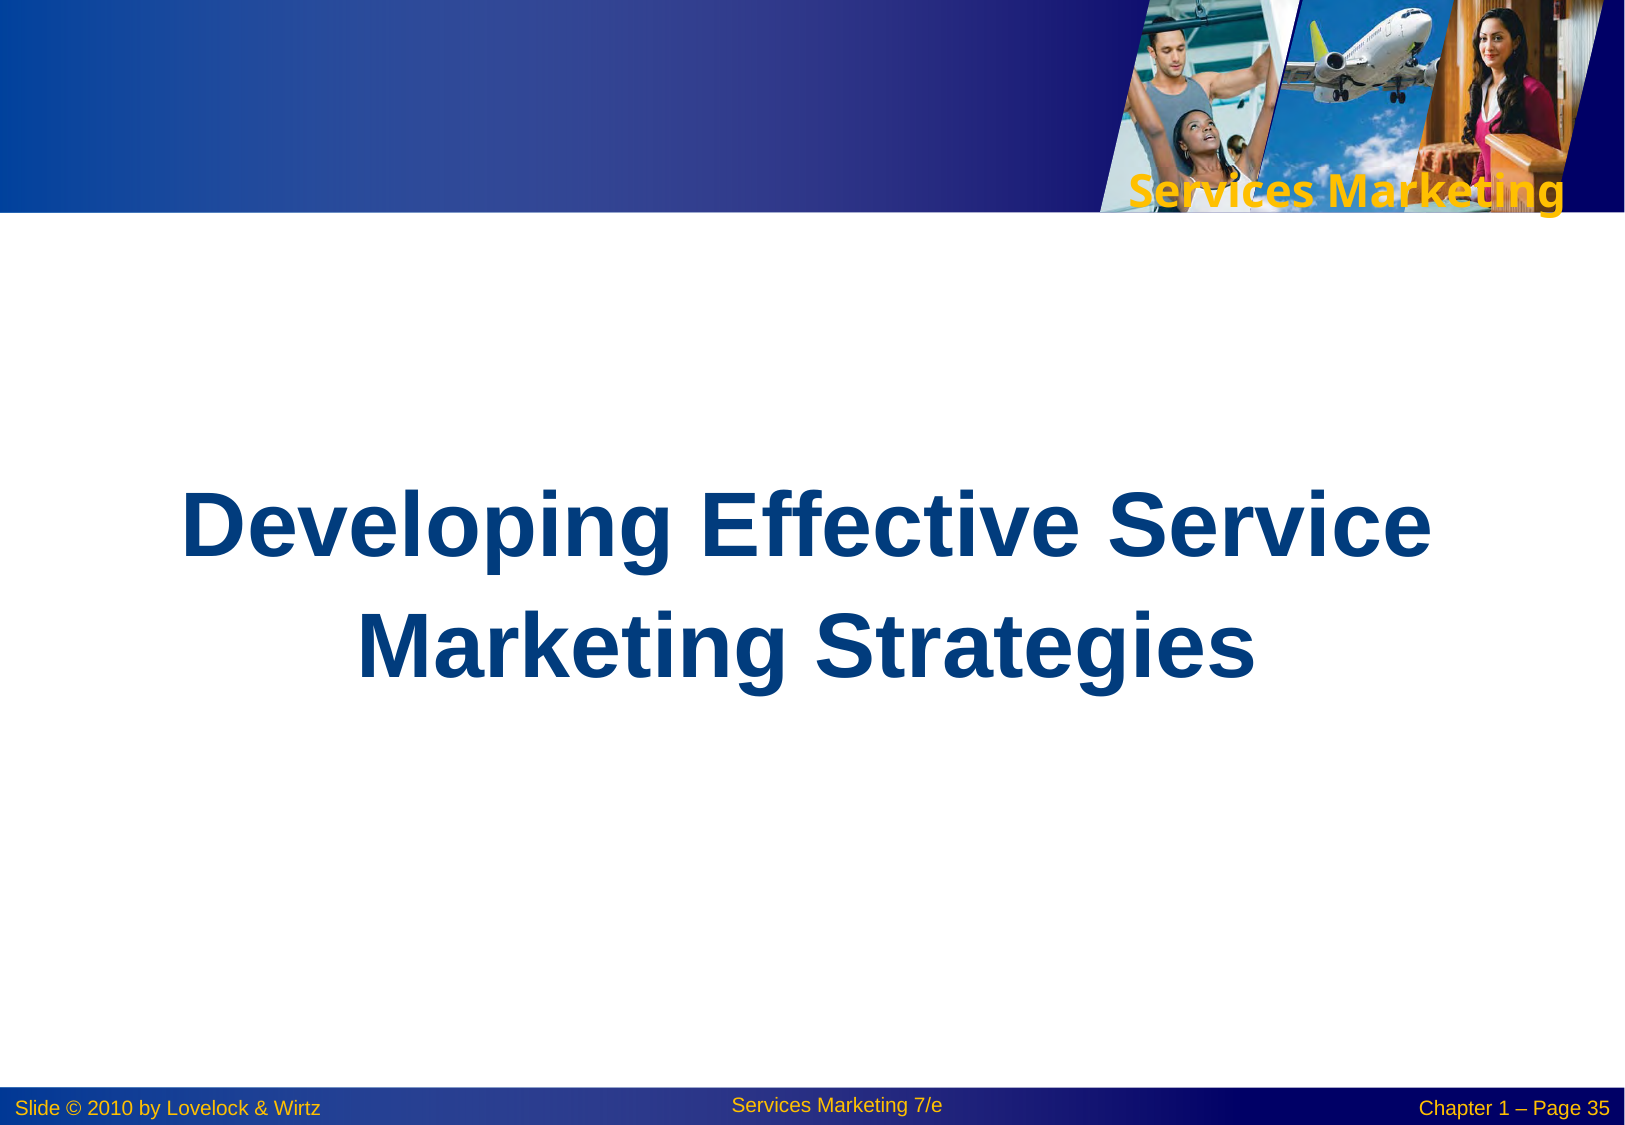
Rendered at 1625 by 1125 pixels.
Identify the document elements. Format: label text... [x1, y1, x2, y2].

picture [1546, 187, 1556, 202]
text_box Developing Effective Service Marketing Strategies [115, 410, 1500, 740]
picture [1162, 186, 1172, 192]
picture [1100, 0, 1604, 213]
